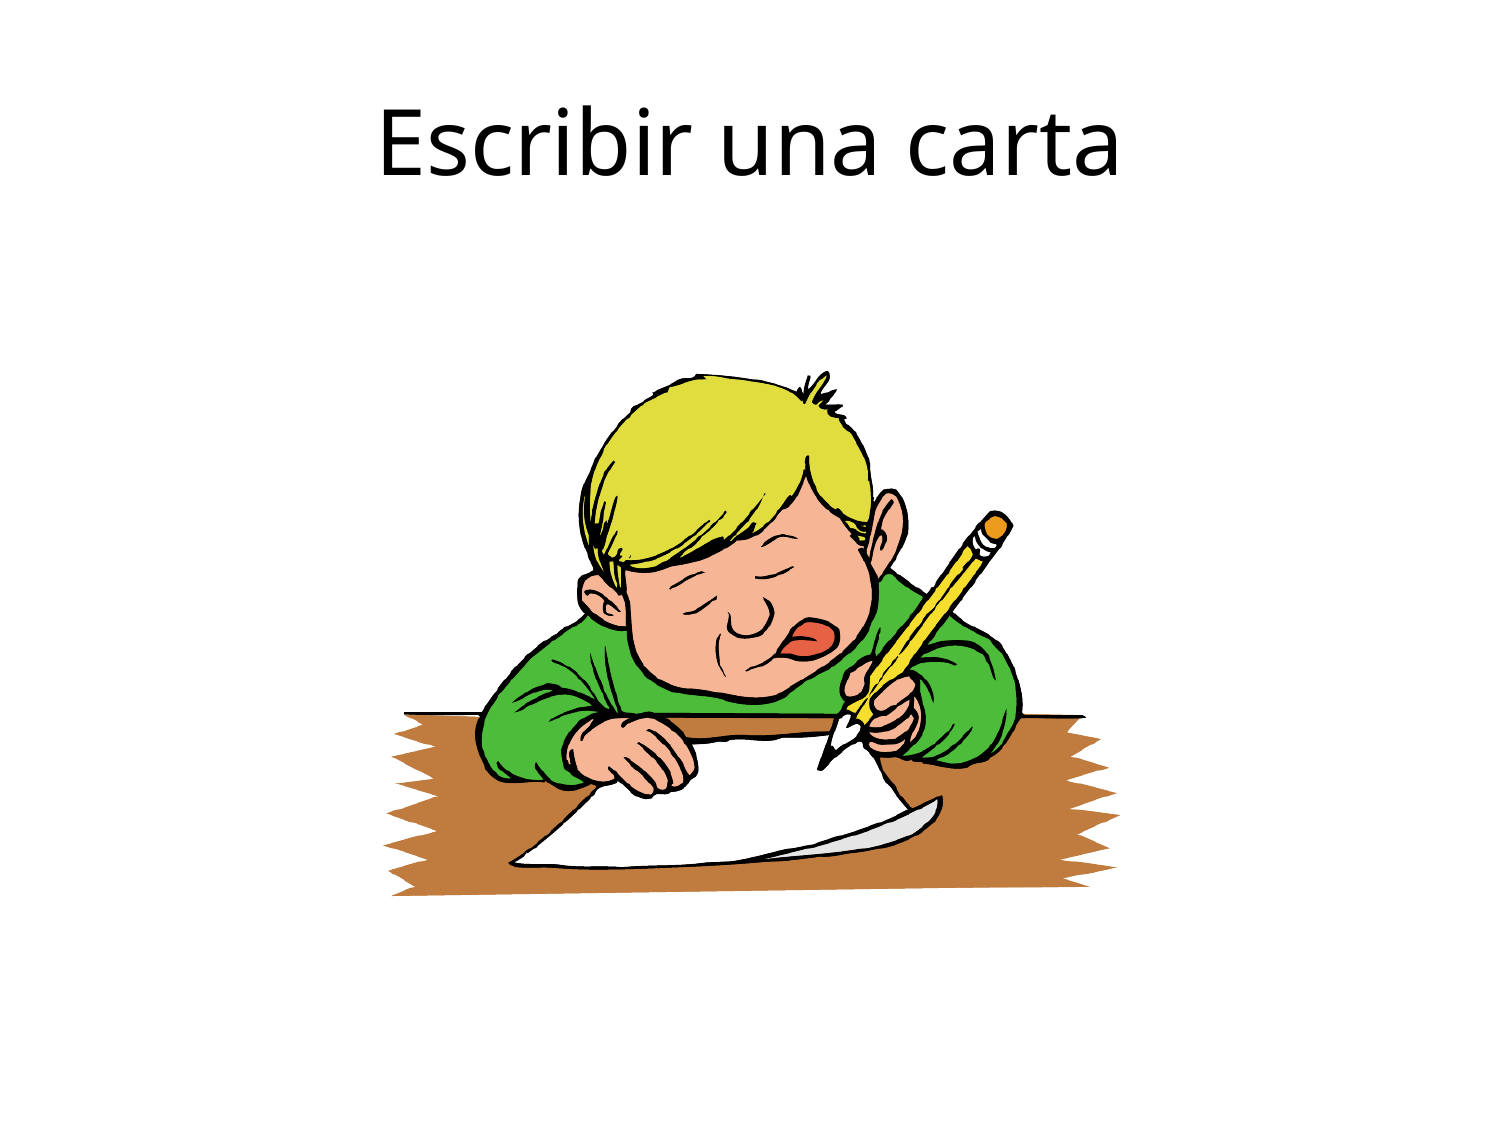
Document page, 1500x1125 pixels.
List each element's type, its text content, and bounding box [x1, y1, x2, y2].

title Escribir una carta [75, 45, 1425, 233]
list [74, 262, 1426, 1006]
